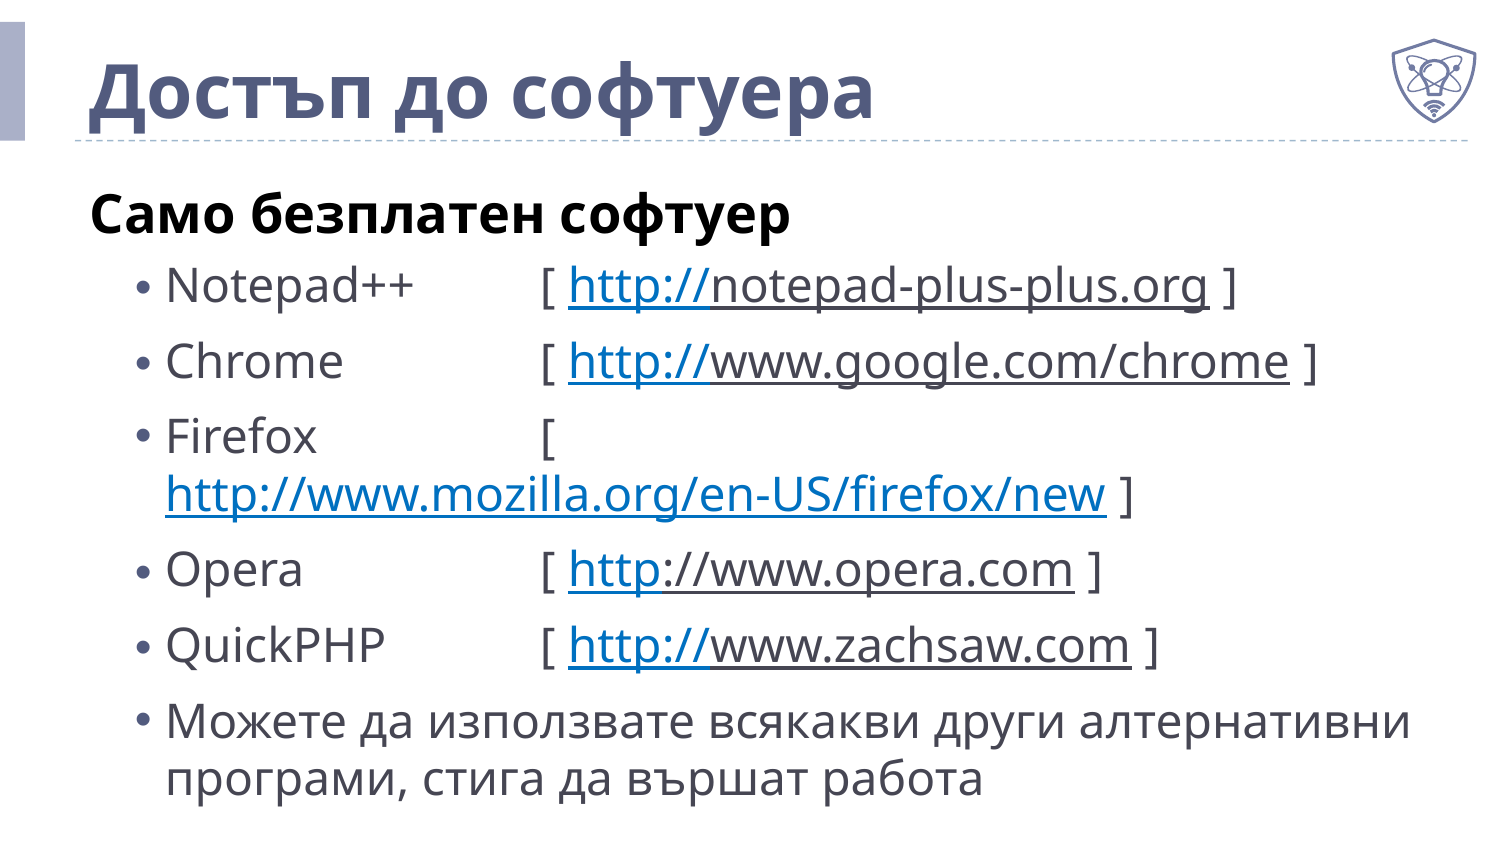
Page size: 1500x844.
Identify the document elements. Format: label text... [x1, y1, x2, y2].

title Достъп до софтуера [75, 18, 1475, 141]
list Само безплатен софтуер Notepad++ [ http://notepad-plus-plus.org ] Chrome [ http://www.google.com/chrome ] Firefox [ http://www.mozilla.org/en-US/firefox/new ] Opera [ http://www.opera.com ] QuickPHP [ http://www.zachsaw.com ] Можете да използвате всякакви други алтернативни програми, стига да вършат работа [75, 171, 1475, 835]
